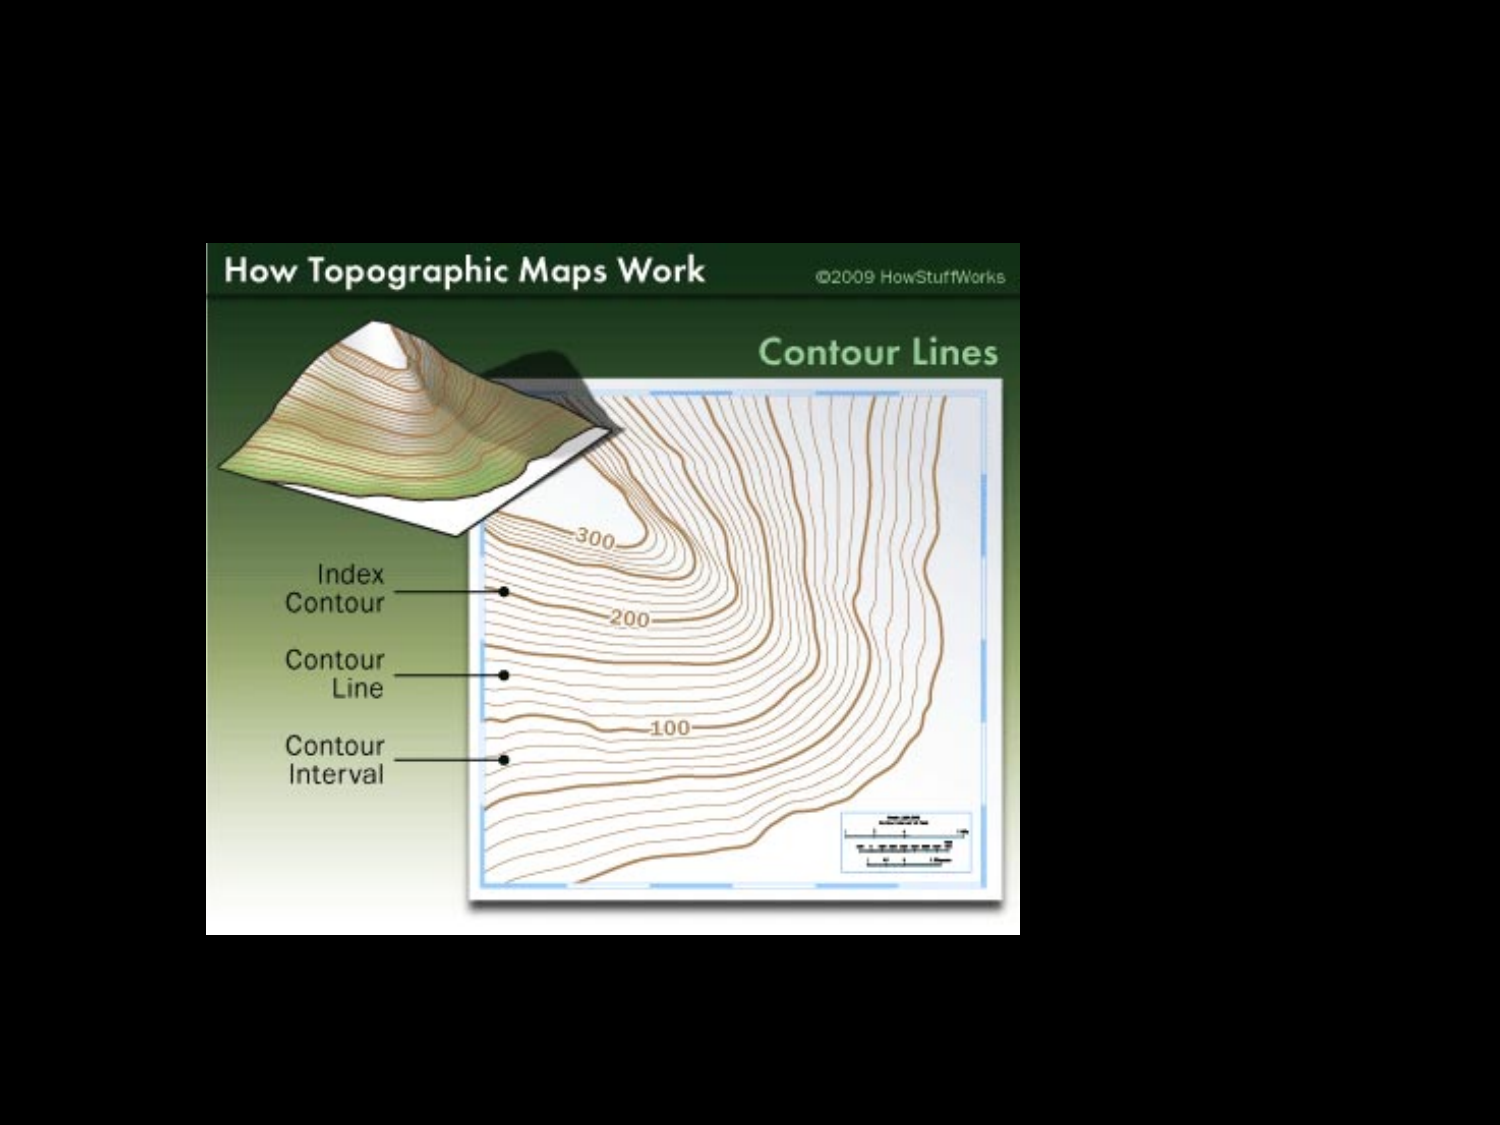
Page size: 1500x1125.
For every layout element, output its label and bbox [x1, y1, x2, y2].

list [206, 243, 1020, 935]
